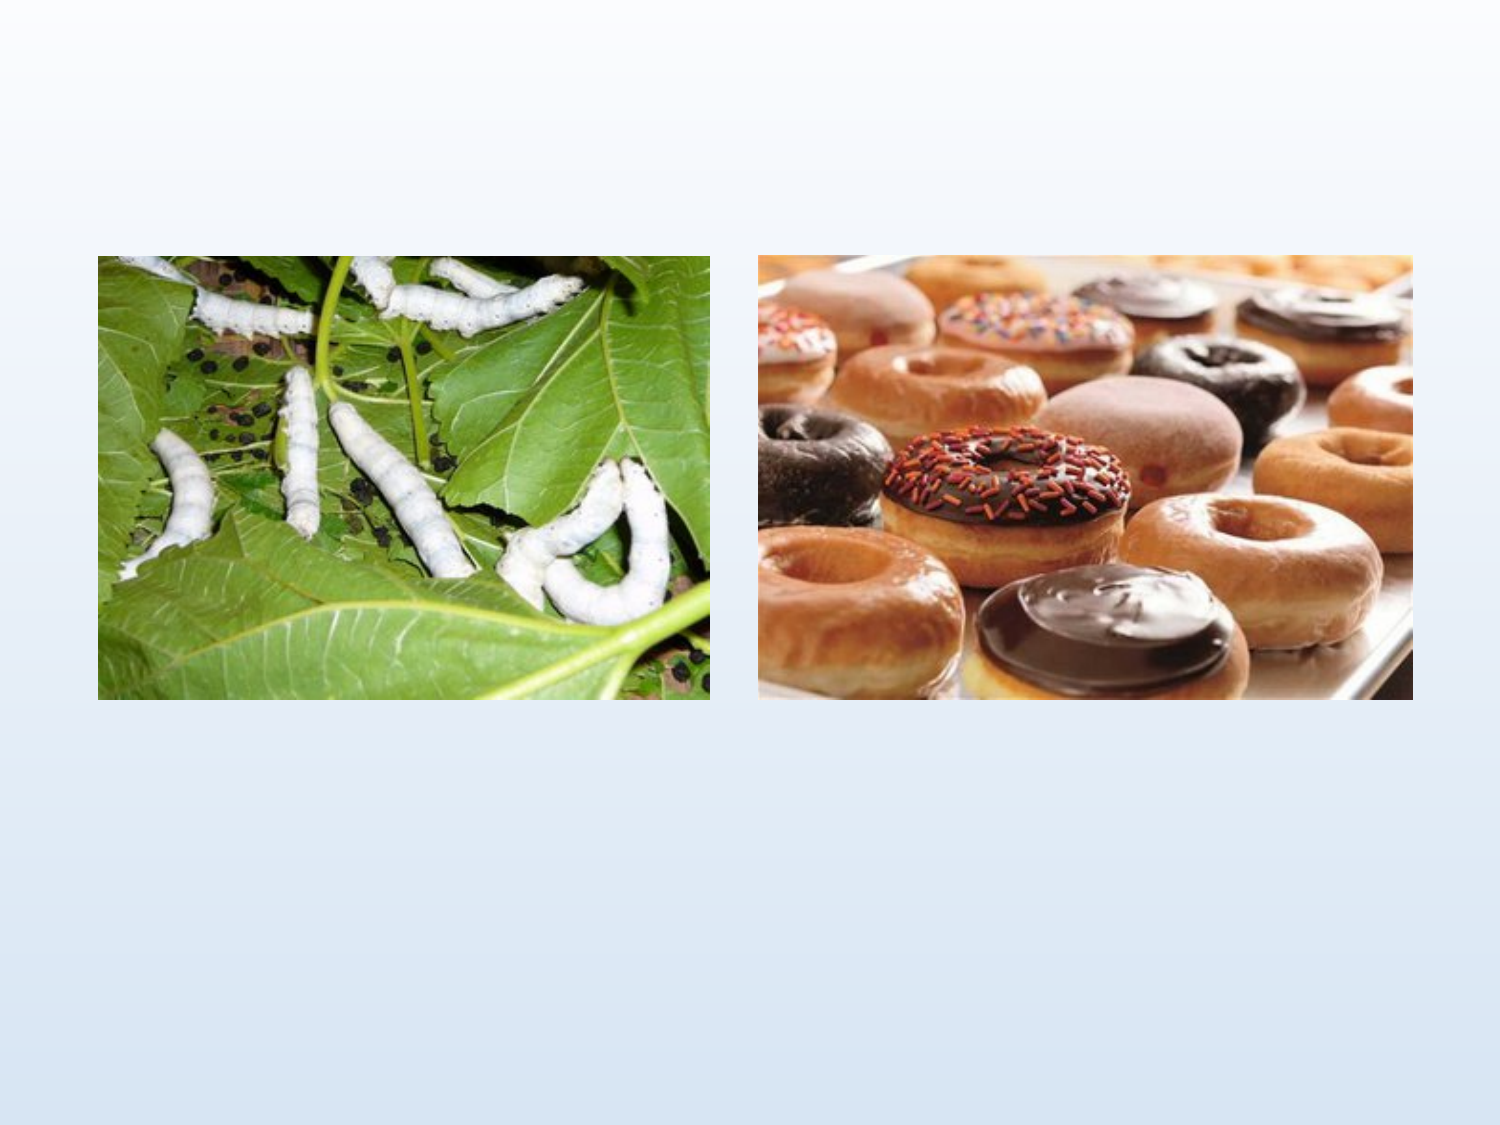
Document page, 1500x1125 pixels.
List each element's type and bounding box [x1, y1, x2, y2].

picture [98, 255, 710, 701]
picture [758, 255, 1413, 701]
